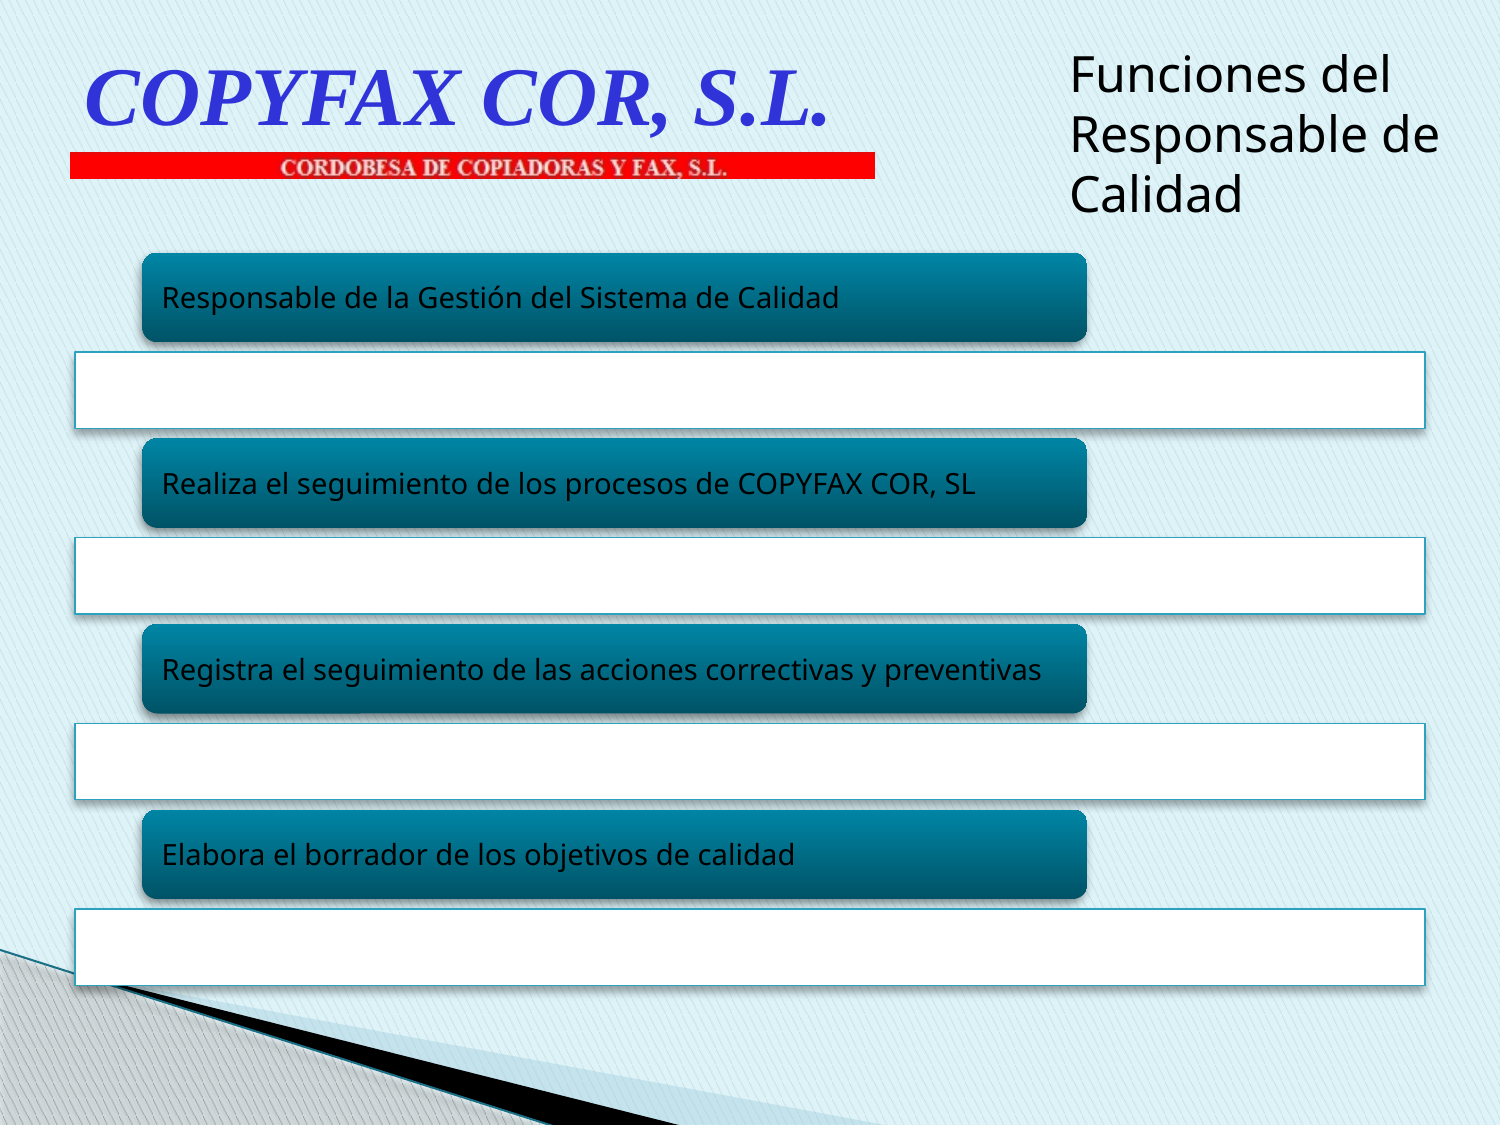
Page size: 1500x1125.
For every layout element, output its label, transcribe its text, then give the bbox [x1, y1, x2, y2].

text_box COPYFAX COR, S.L. [70, 35, 868, 150]
picture [70, 152, 876, 180]
text_box Funciones del Responsable de Calidad [1054, 35, 1500, 230]
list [74, 242, 1426, 986]
